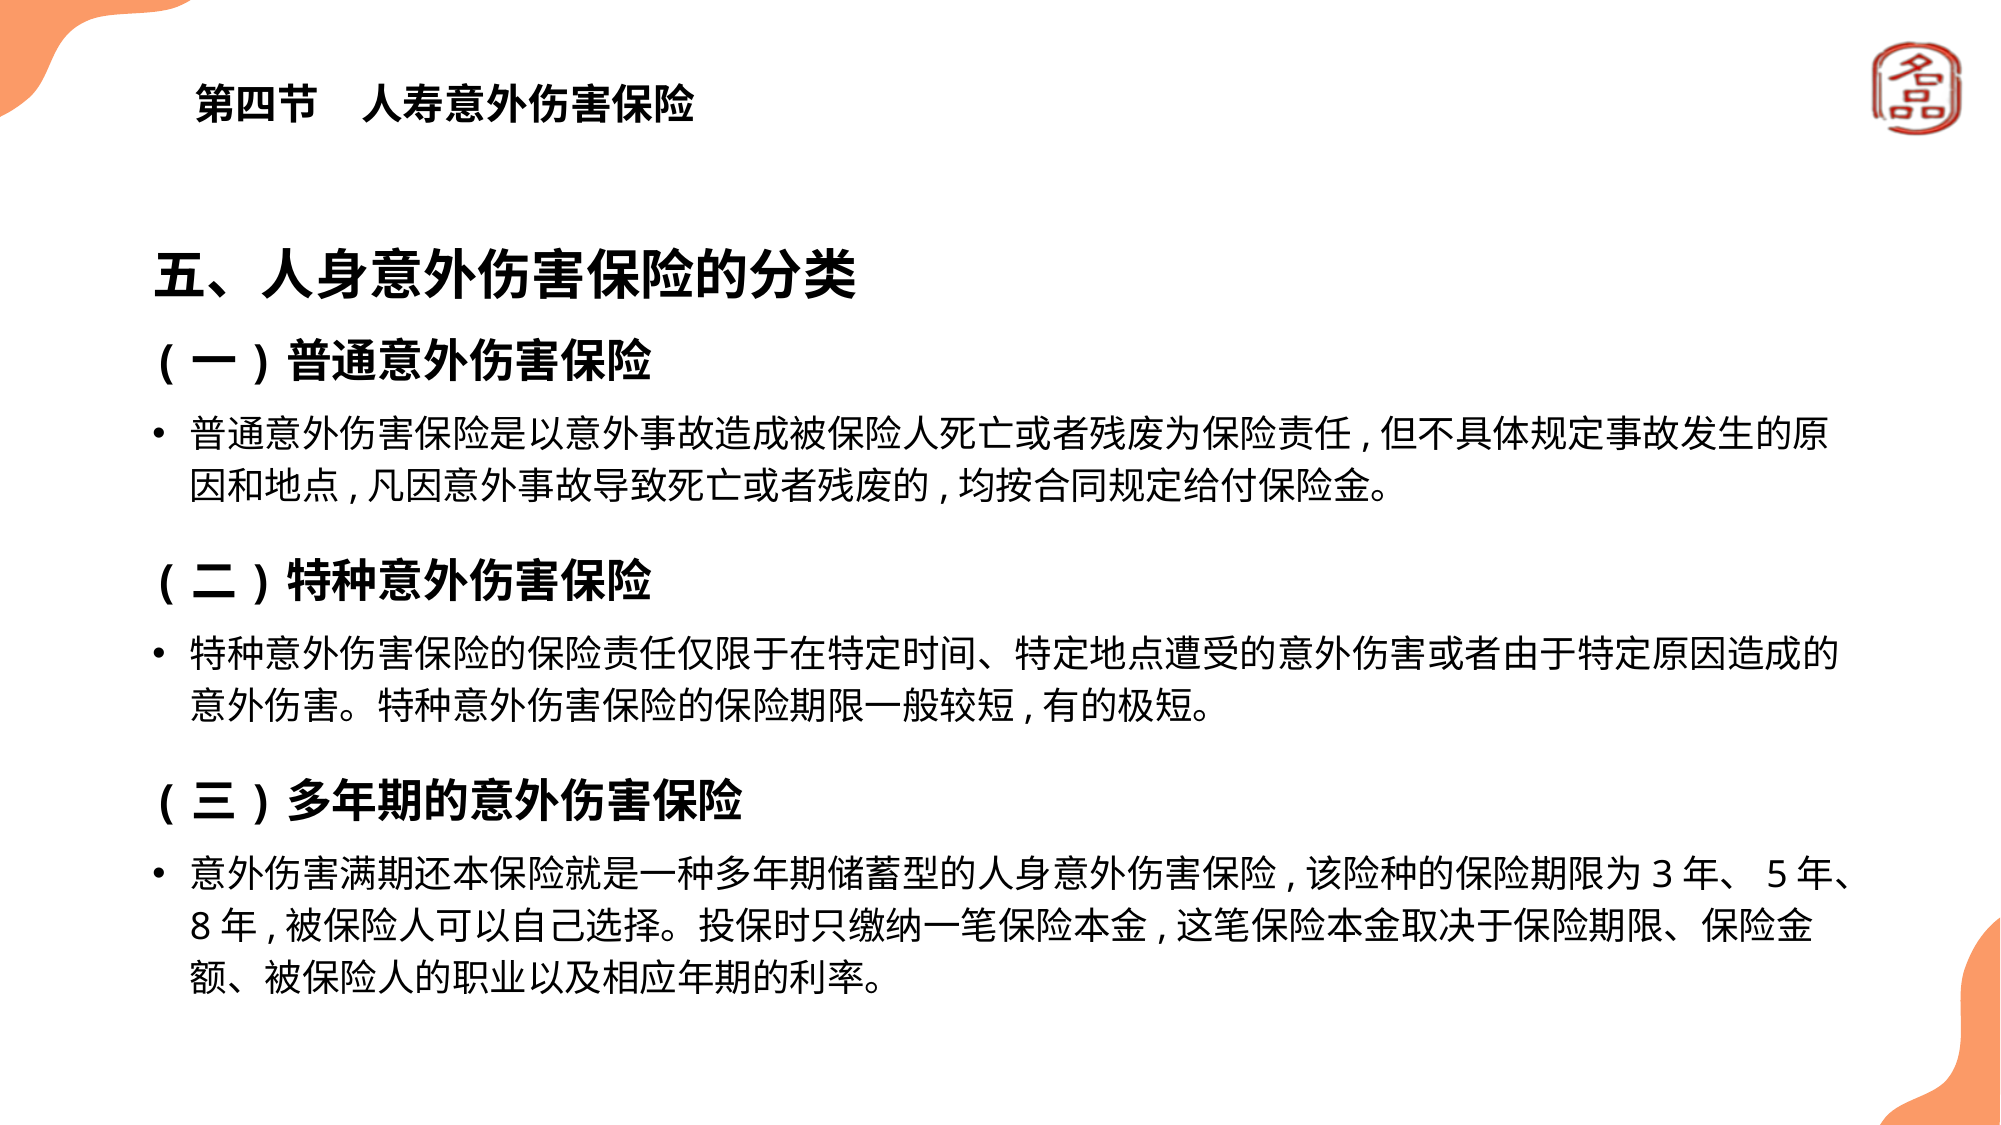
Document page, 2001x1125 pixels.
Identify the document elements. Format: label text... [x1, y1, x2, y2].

title 第四节 人寿意外伤害保险 [137, 60, 1863, 152]
picture [1861, 10, 1990, 147]
list 五、人身意外伤害保险的分类 (一)普通意外伤害保险 普通意外伤害保险是以意外事故造成被保险人死亡或者残废为保险责任,但不具体规定事故发生的原因和地点,凡因意外事故导致死亡或者残废的,均按合同规定给付保险金。 (二)特种意外伤害保险 特种意外伤害保险的保险责任仅限于在特定时间、特定地点遭受的意外伤害或者由于特定原因造成的意外伤害。特种意外伤害保险的保险期限一般较短,有的极短。 (三)多年期的意外伤害保险 意外伤害满期还本保险就是一种多年期储蓄型的人身意外伤害保险,该险种的保险期限为3年、5年、8年,被保险人可以自己选择。投保时只缴纳一笔保险本金,这笔保险本金取决于保险期限、保险金额、被保险人的职业以及相应年期的利率。 [137, 217, 1863, 1031]
